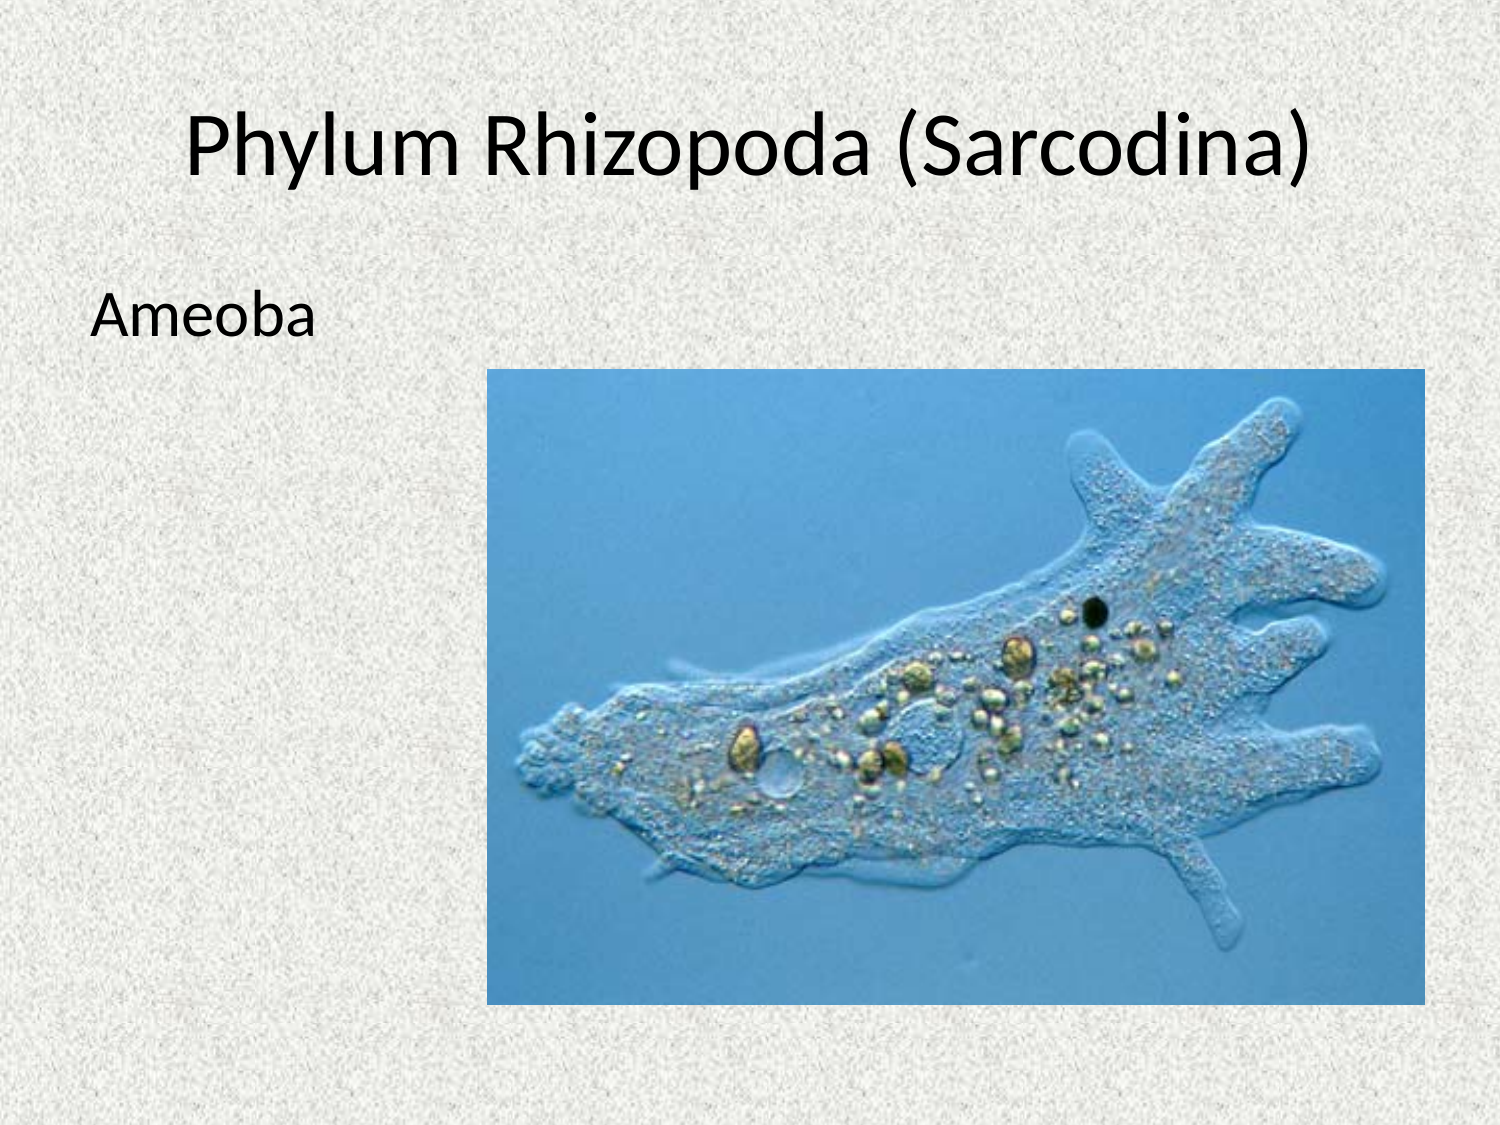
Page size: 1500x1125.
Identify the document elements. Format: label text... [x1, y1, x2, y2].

title Phylum Rhizopoda (Sarcodina) [75, 45, 1425, 233]
list Ameoba [75, 262, 1425, 1005]
picture [0, 0, 1500, 1125]
